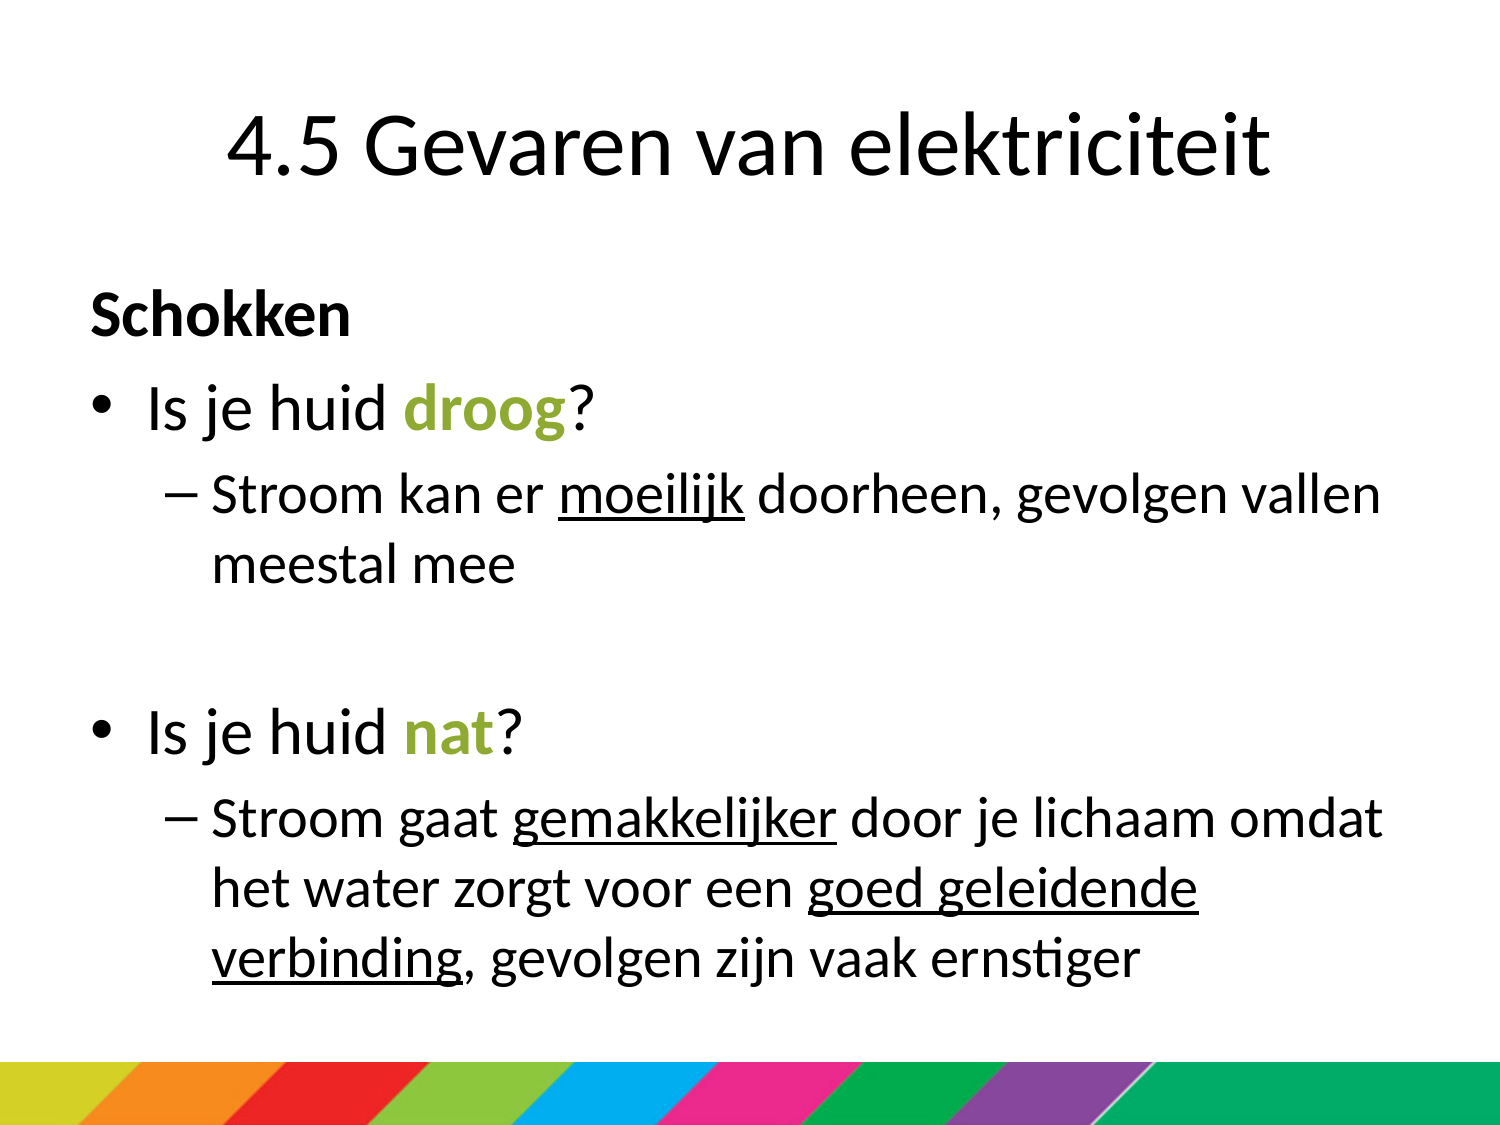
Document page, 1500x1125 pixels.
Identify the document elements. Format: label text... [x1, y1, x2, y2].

picture [0, 1062, 574, 1125]
list Schokken Is je huid droog? Stroom kan er moeilijk doorheen, gevolgen vallen meestal mee Is je huid nat? Stroom gaat gemakkelijker door je lichaam omdat het water zorgt voor een goed geleidende verbinding, gevolgen zijn vaak ernstiger [75, 262, 1425, 1005]
title 4.5 Gevaren van elektriciteit [75, 45, 1425, 233]
picture [656, 1062, 1500, 1125]
